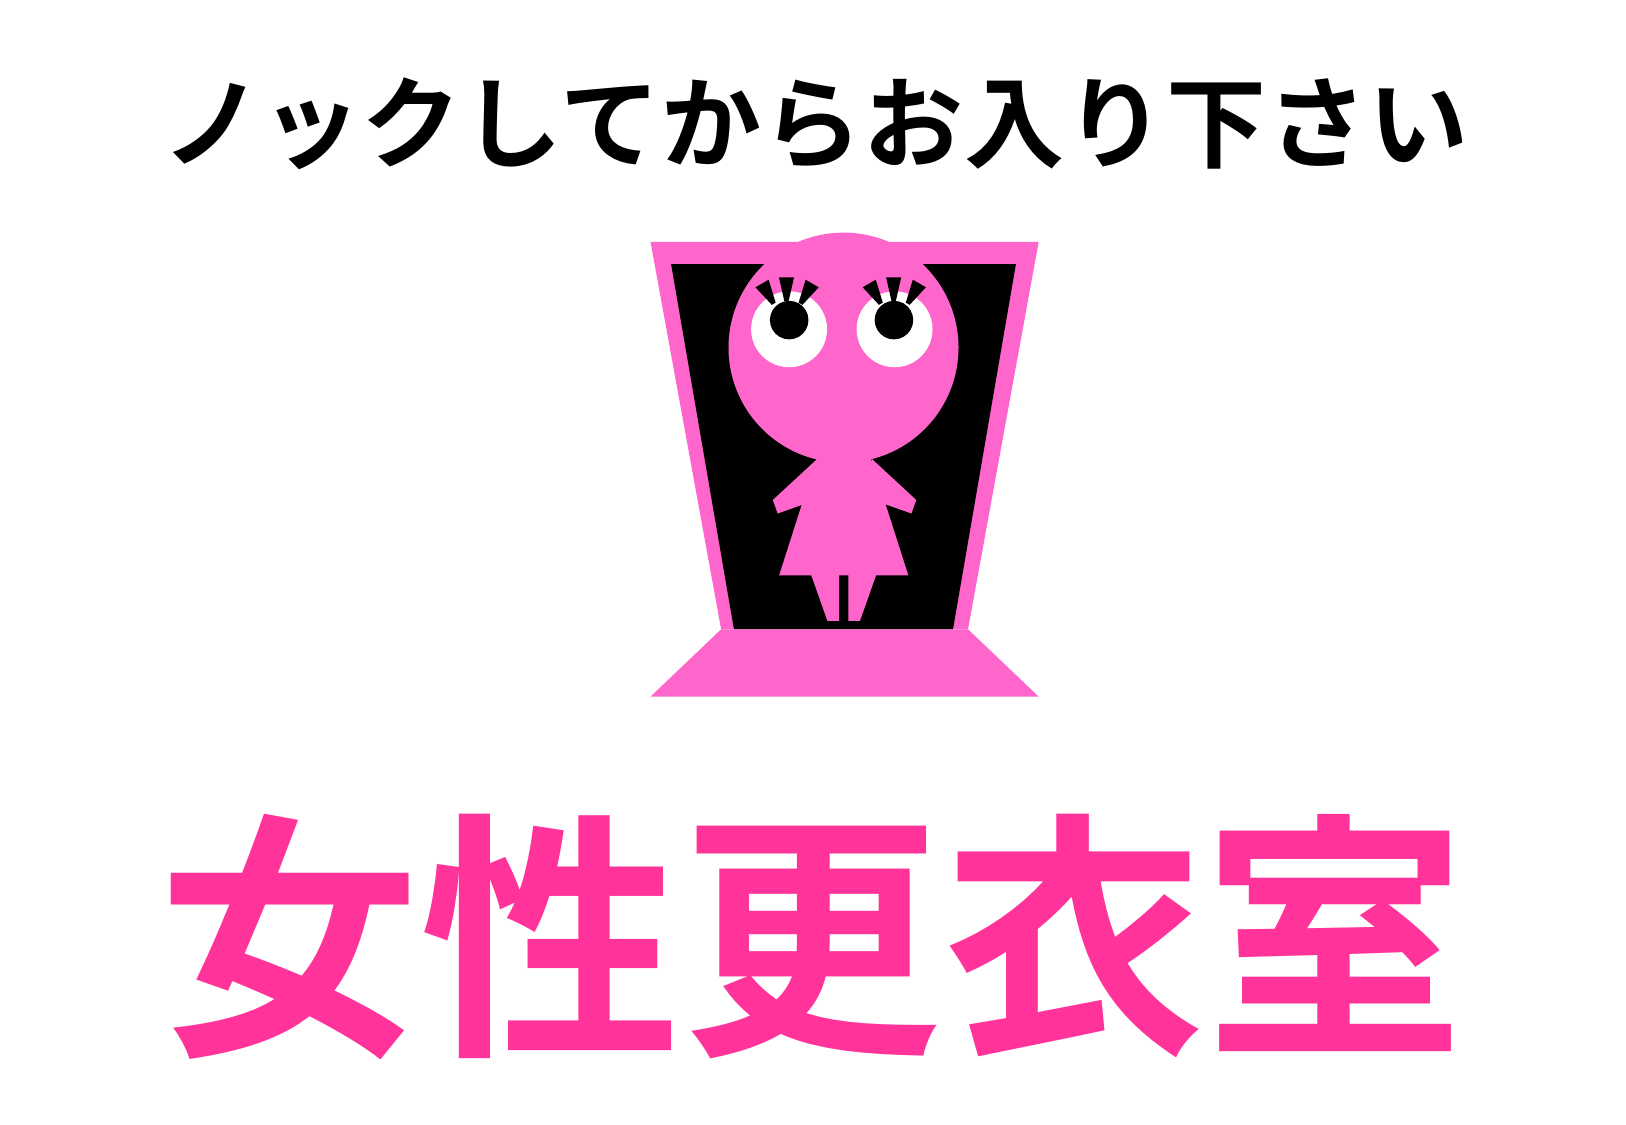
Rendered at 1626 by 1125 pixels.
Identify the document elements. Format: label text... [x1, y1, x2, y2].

text_box ノックしてからお入り下さい [6, 52, 1625, 188]
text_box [650, 232, 1039, 697]
text_box 女性更衣室 [0, 767, 1625, 1095]
